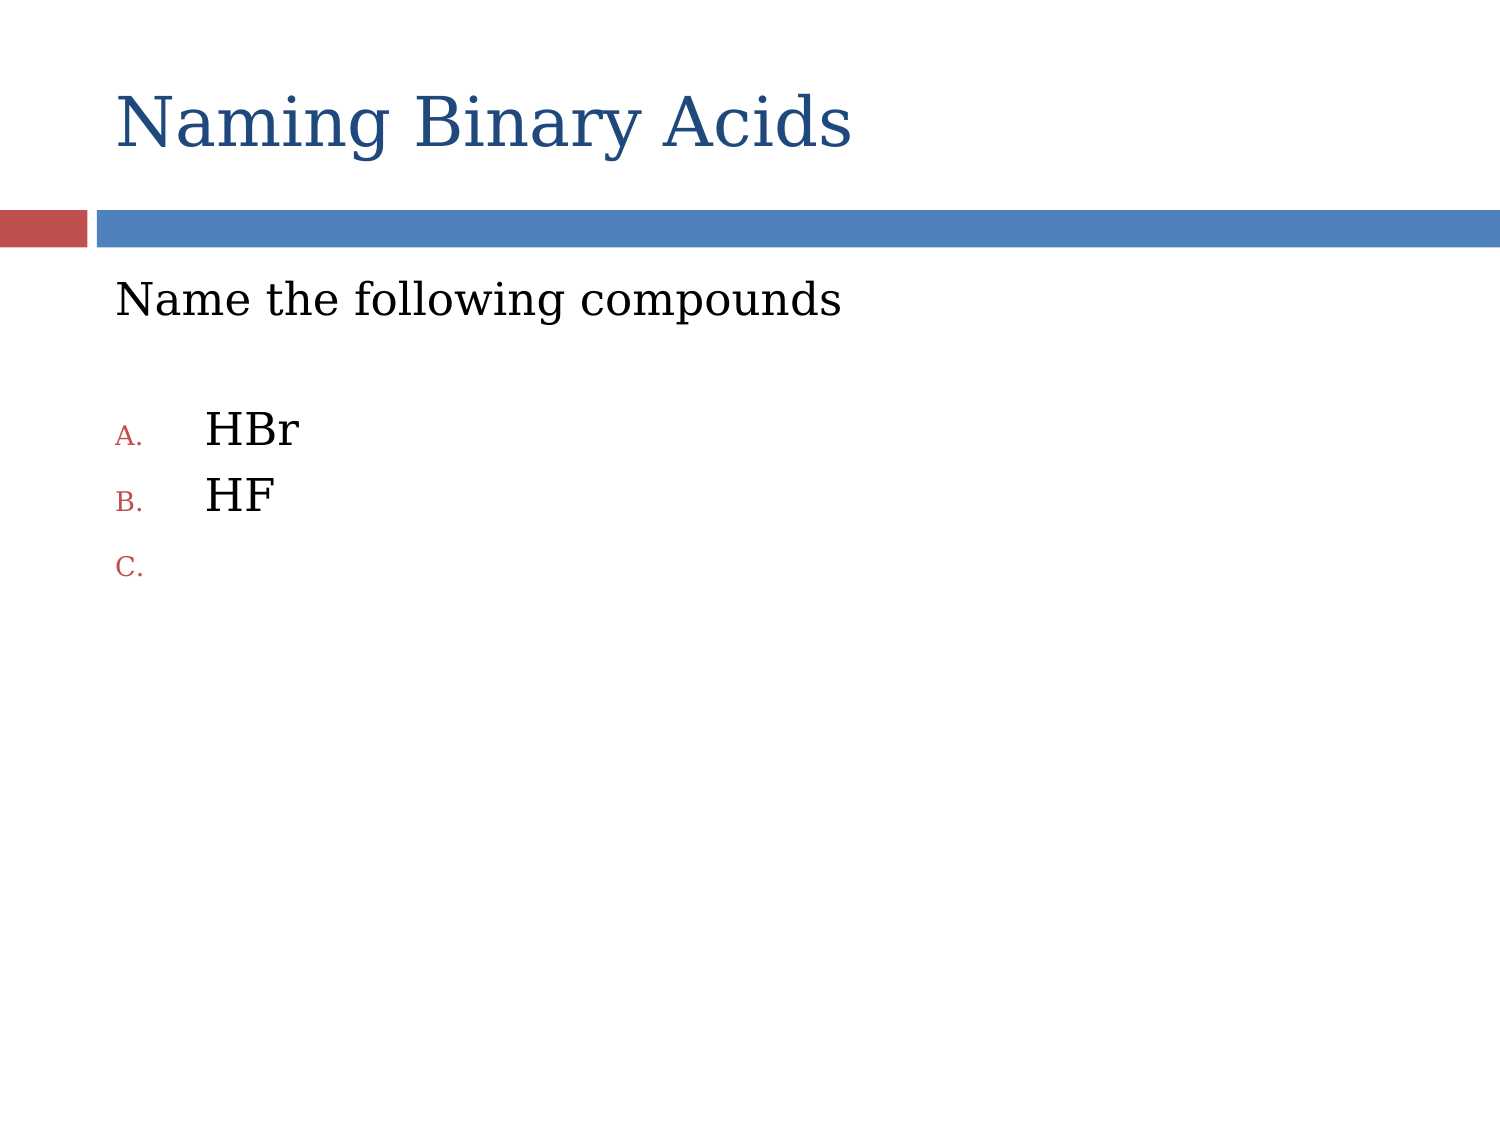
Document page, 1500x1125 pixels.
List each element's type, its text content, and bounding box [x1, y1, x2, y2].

title Naming Binary Acids [100, 37, 1438, 200]
